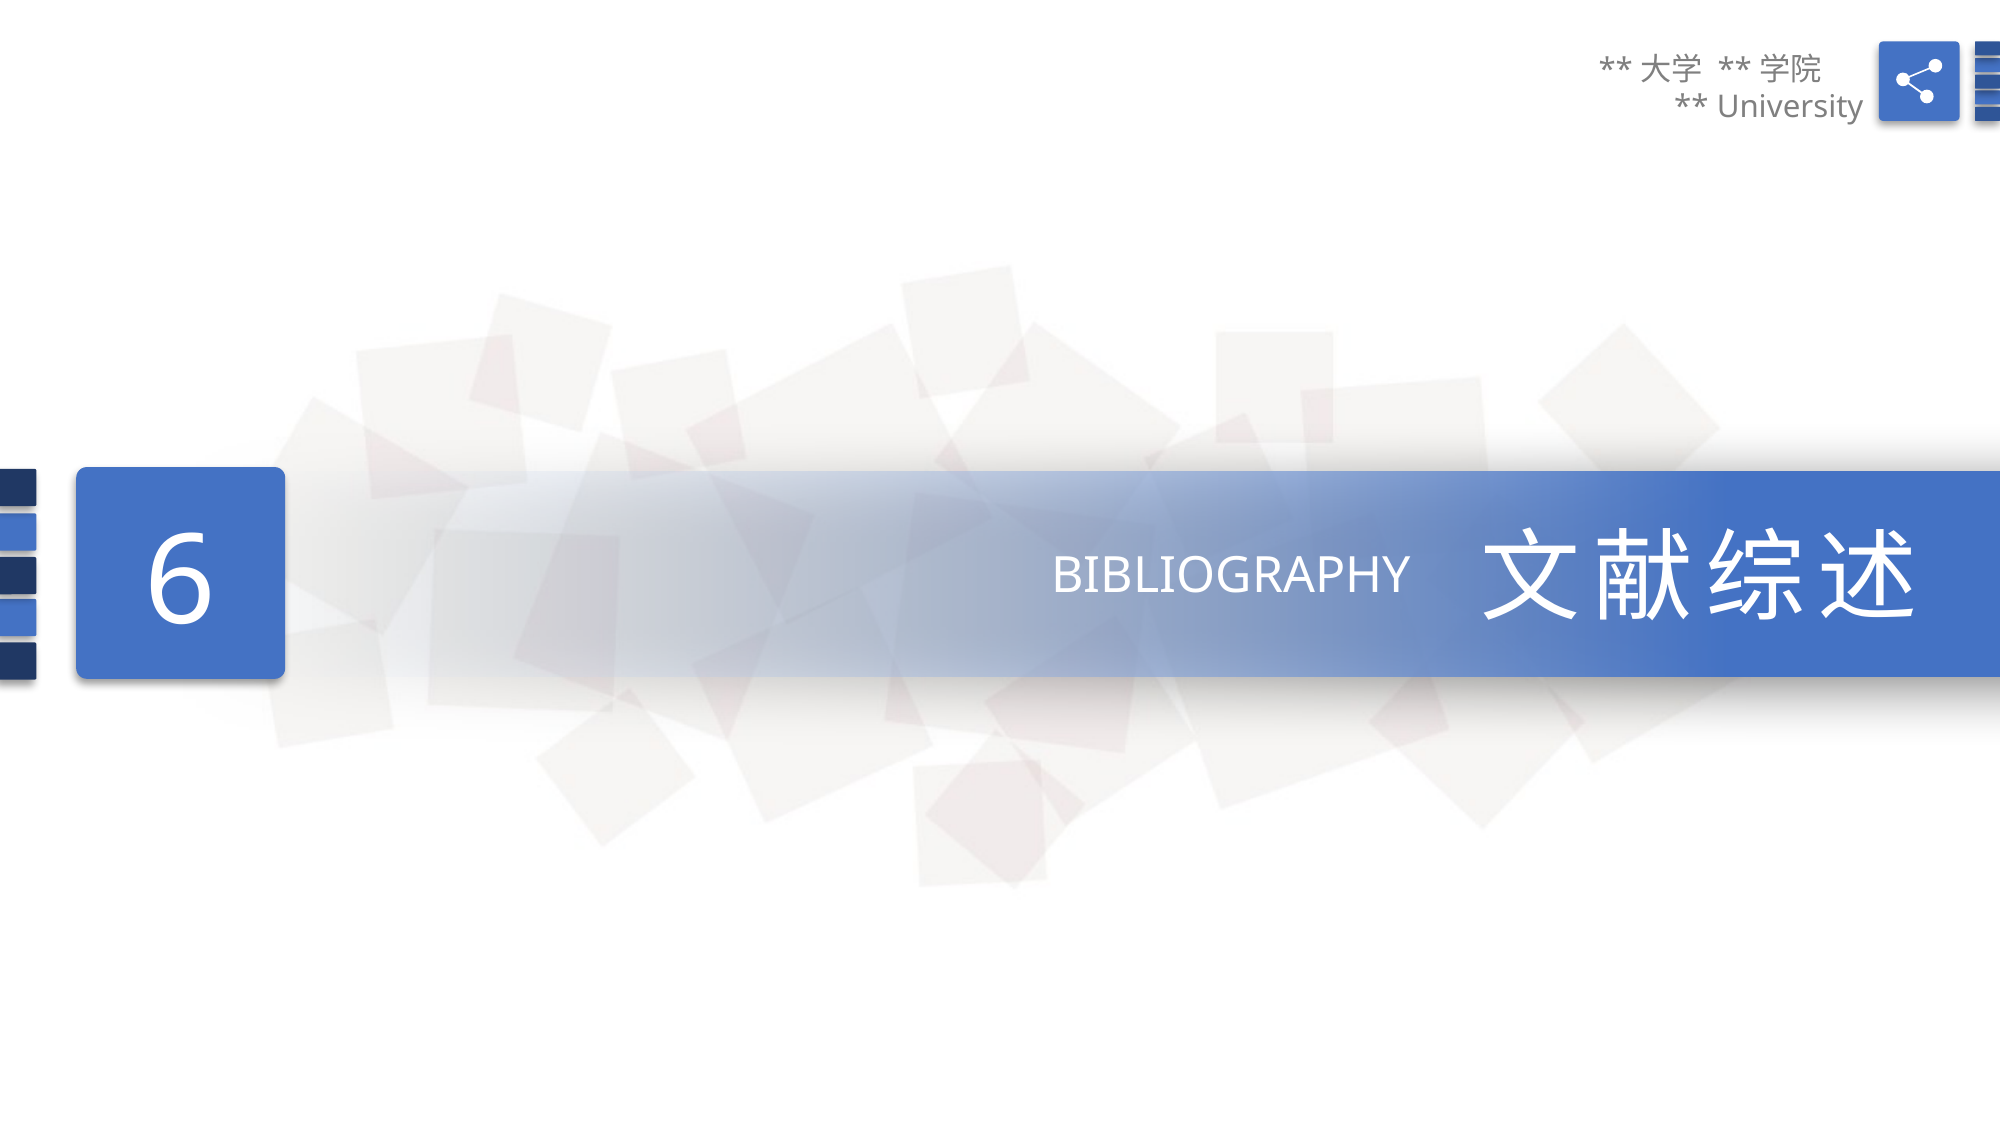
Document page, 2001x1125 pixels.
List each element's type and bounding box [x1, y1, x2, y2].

text_box [0, 467, 2000, 680]
text_box [1522, 41, 2000, 136]
picture [0, 0, 2001, 1125]
